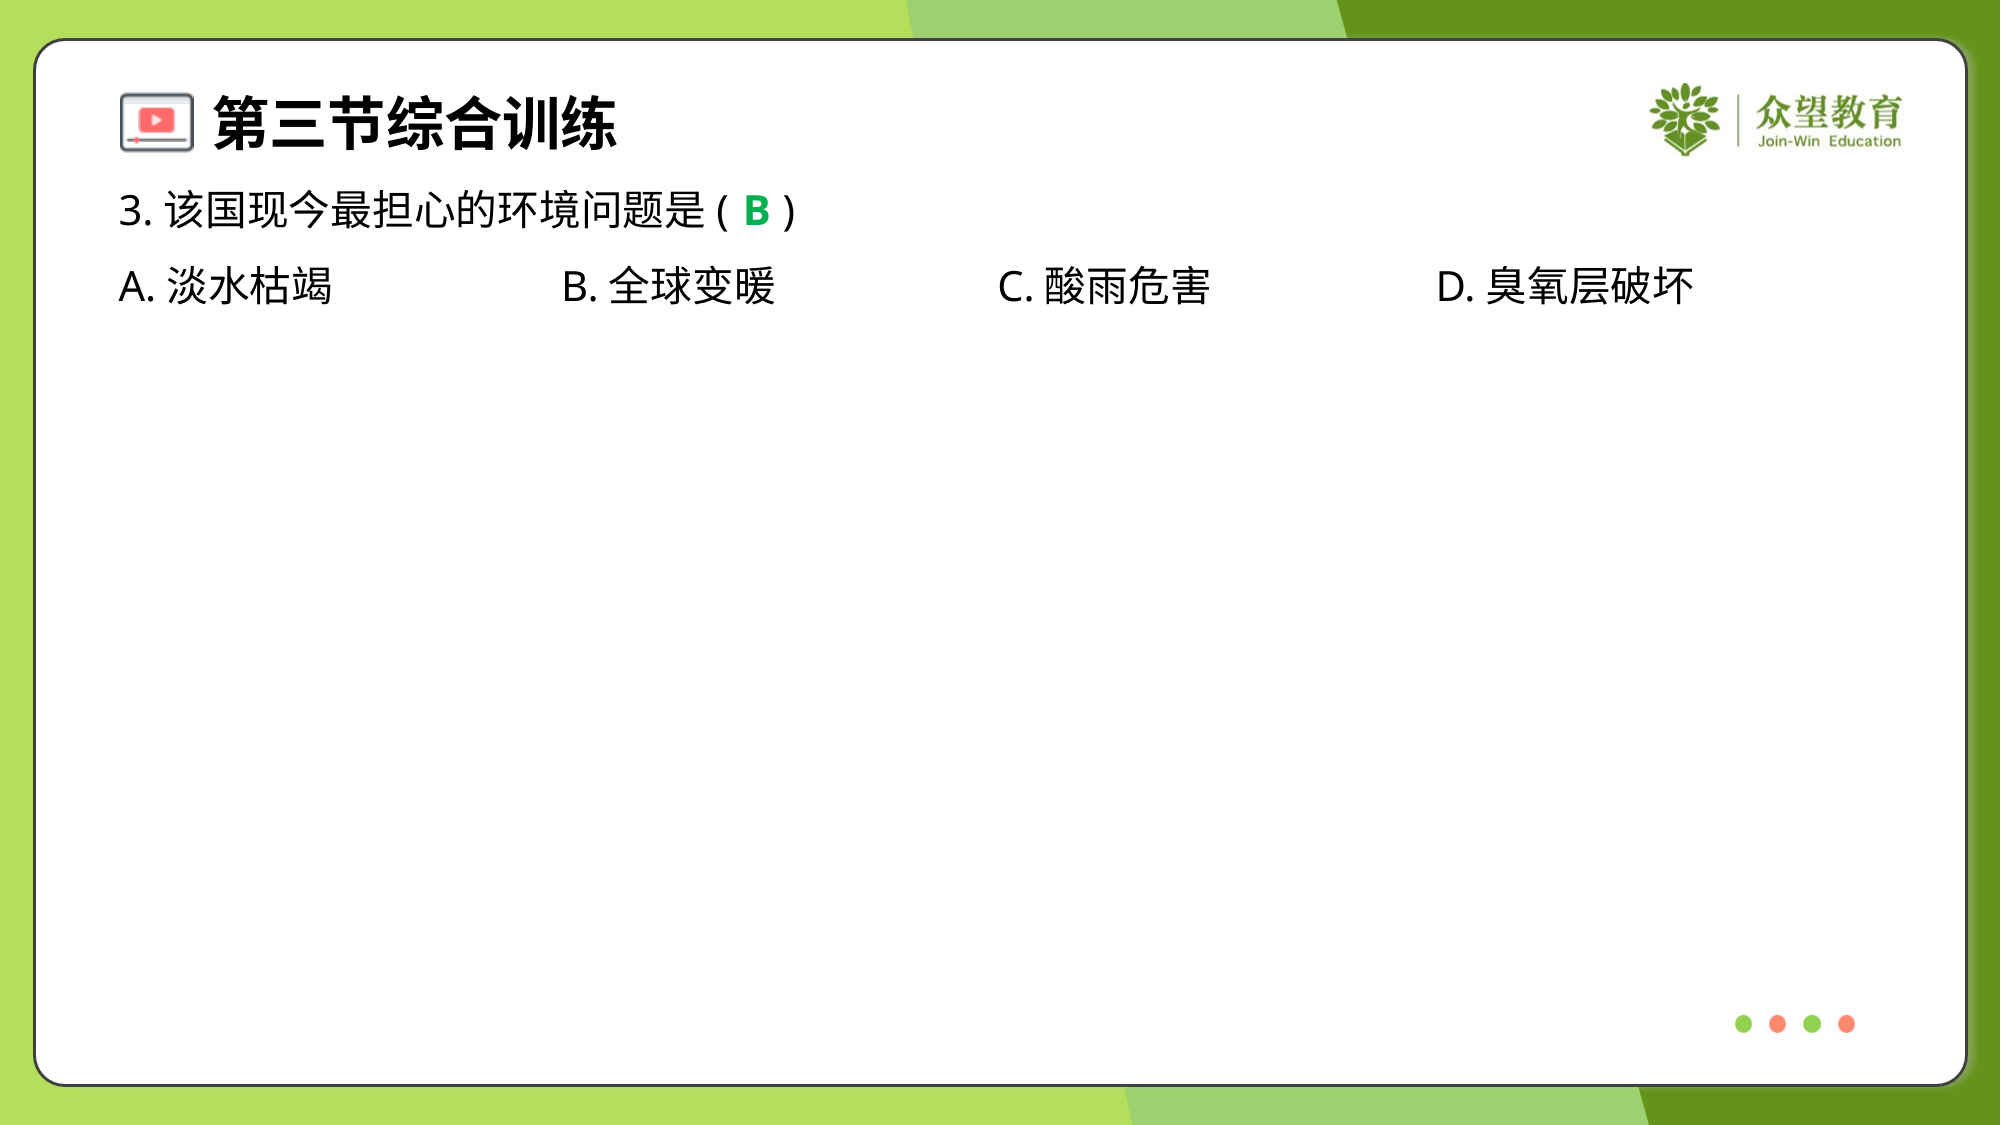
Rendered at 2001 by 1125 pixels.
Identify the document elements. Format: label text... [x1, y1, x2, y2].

text_box 3.该国现今最担心的环境问题是( ) [118, 158, 727, 226]
picture [0, 0, 2000, 1125]
text_box A.淡水枯竭 B.全球变暖 C.酸雨危害 D.臭氧层破坏 [118, 234, 1883, 302]
text_box 3.该国现今最担心的环境问题是( ) [787, 158, 1883, 226]
text_box B [727, 158, 787, 226]
